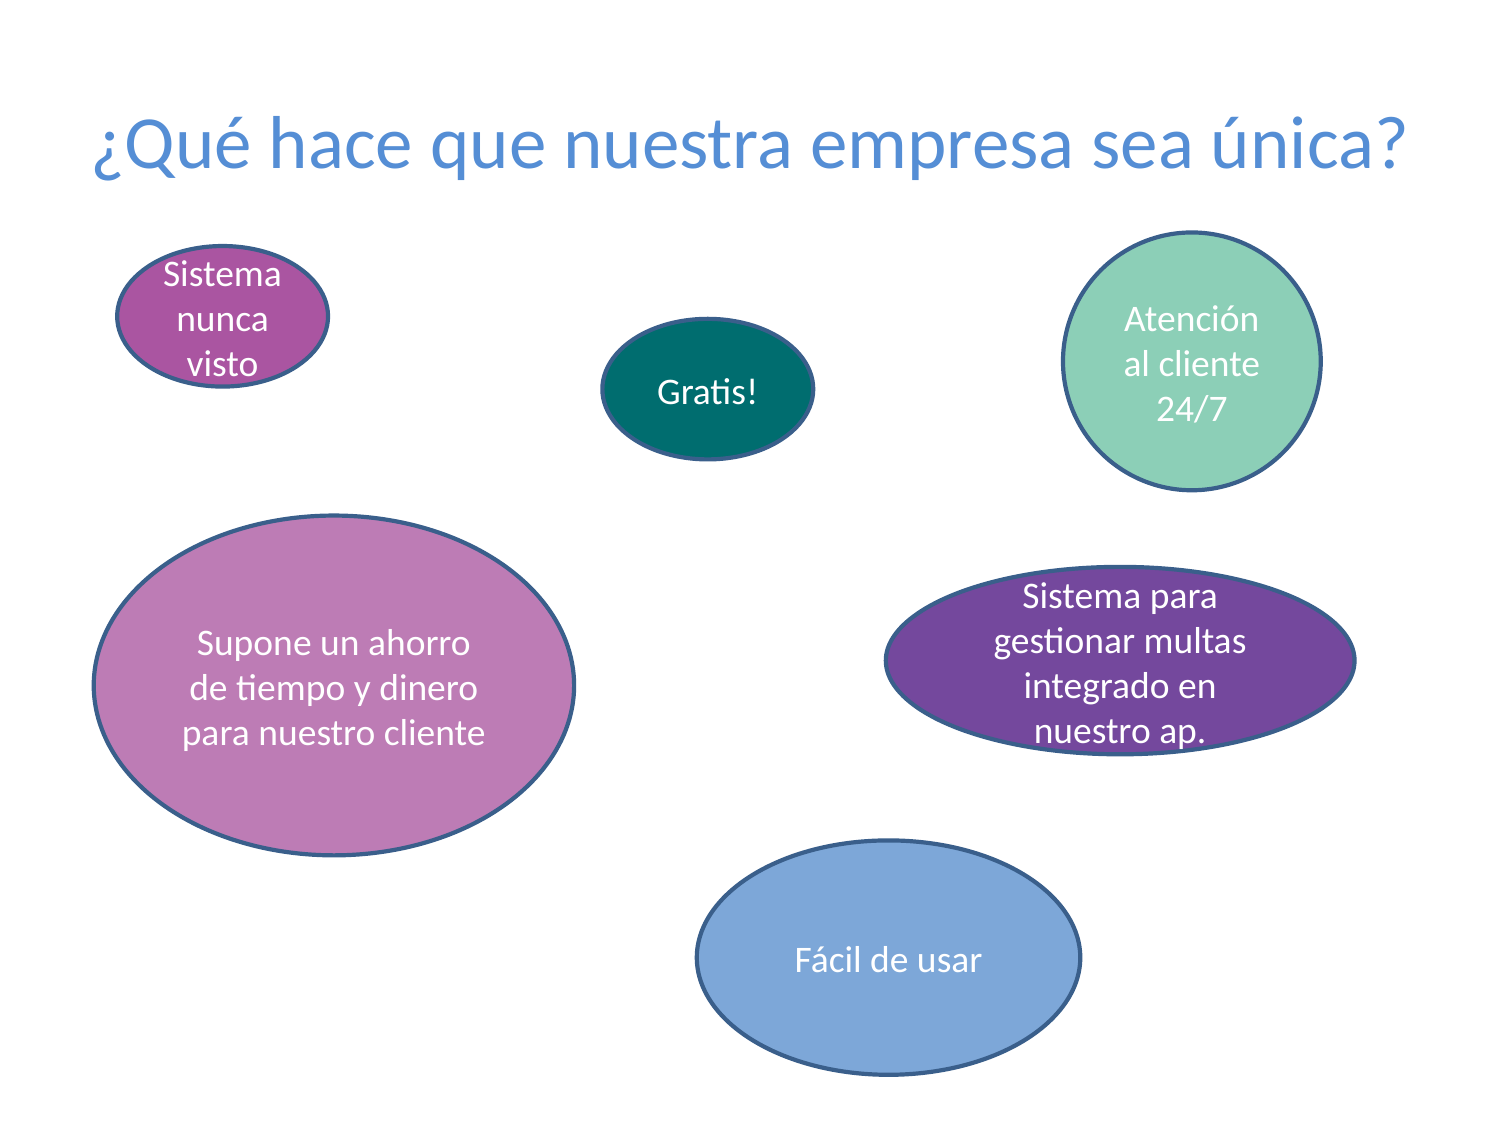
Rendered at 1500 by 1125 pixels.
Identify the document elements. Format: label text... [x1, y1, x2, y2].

text_box Sistema para gestionar multas integrado en nuestro ap. [883, 564, 1357, 757]
text_box Fácil de usar [694, 838, 1083, 1077]
text_box Atención al cliente 24/7 [1060, 230, 1323, 493]
text_box Gratis! [600, 316, 816, 462]
text_box Sistema nunca visto [115, 243, 331, 389]
text_box Supone un ahorro de tiempo y dinero para nuestro cliente [91, 513, 577, 858]
text_box ¿Qué hace que nuestra empresa sea única? [75, 45, 1425, 233]
